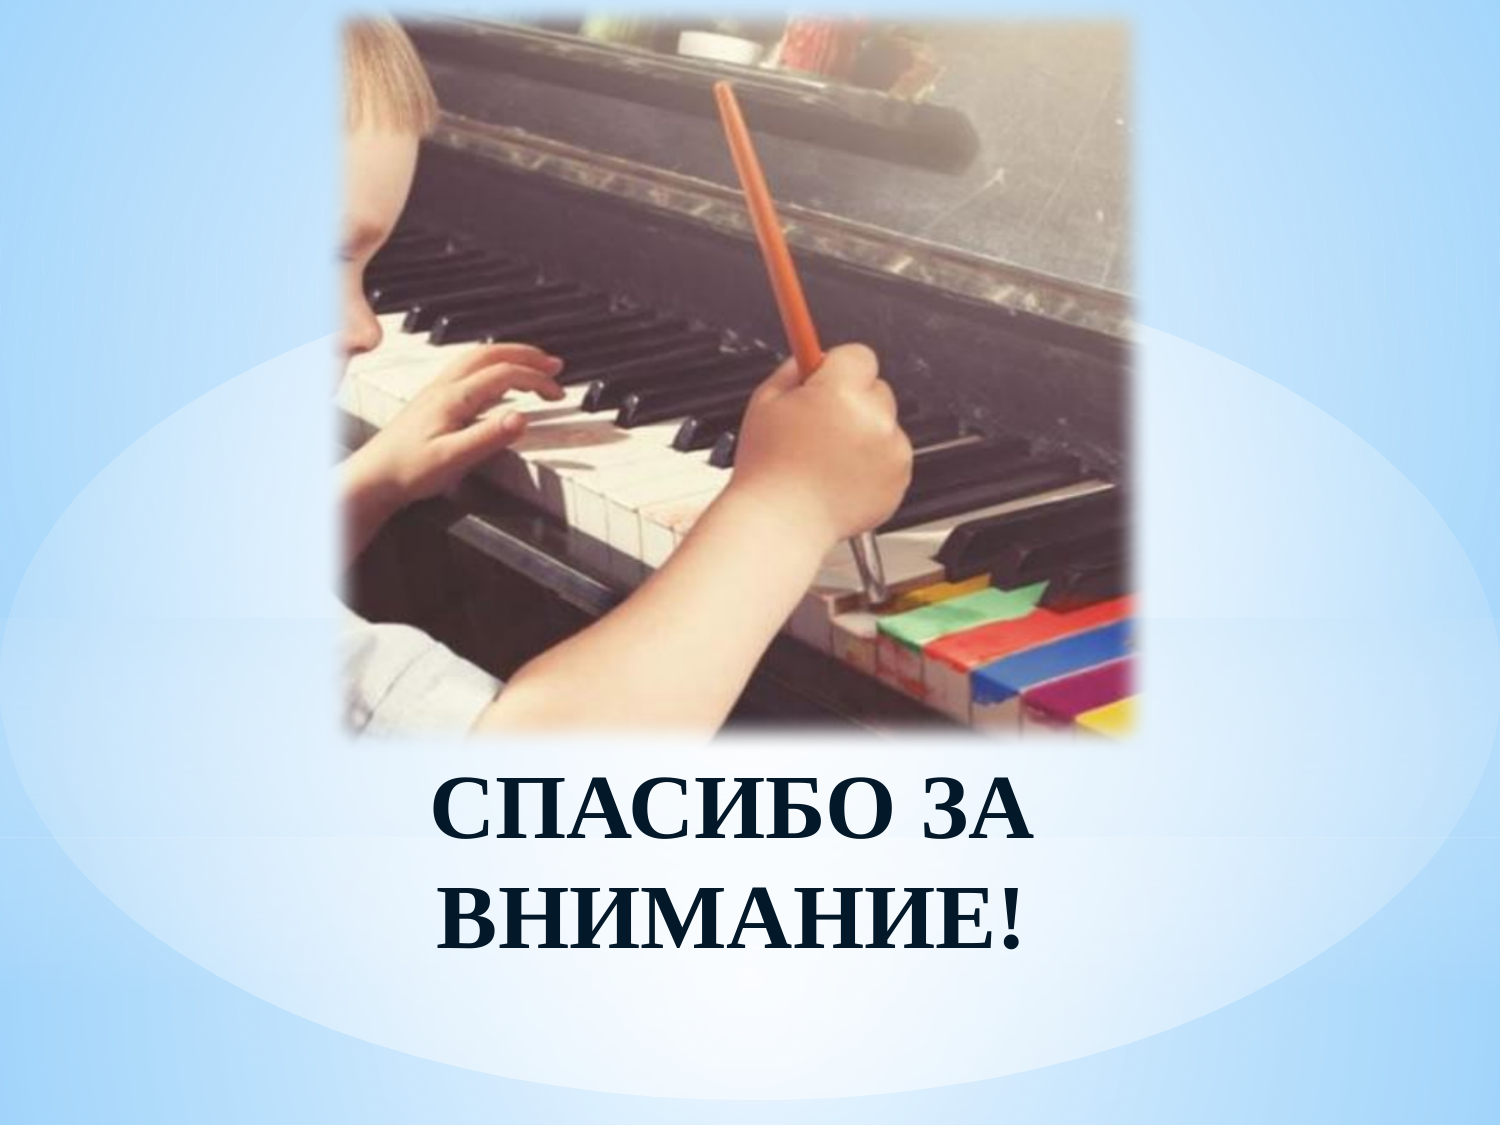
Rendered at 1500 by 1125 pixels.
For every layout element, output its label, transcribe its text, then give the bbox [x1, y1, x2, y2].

text_box СПАСИБО ЗА ВНИМАНИЕ! [348, 761, 1117, 975]
picture [324, 0, 1152, 752]
